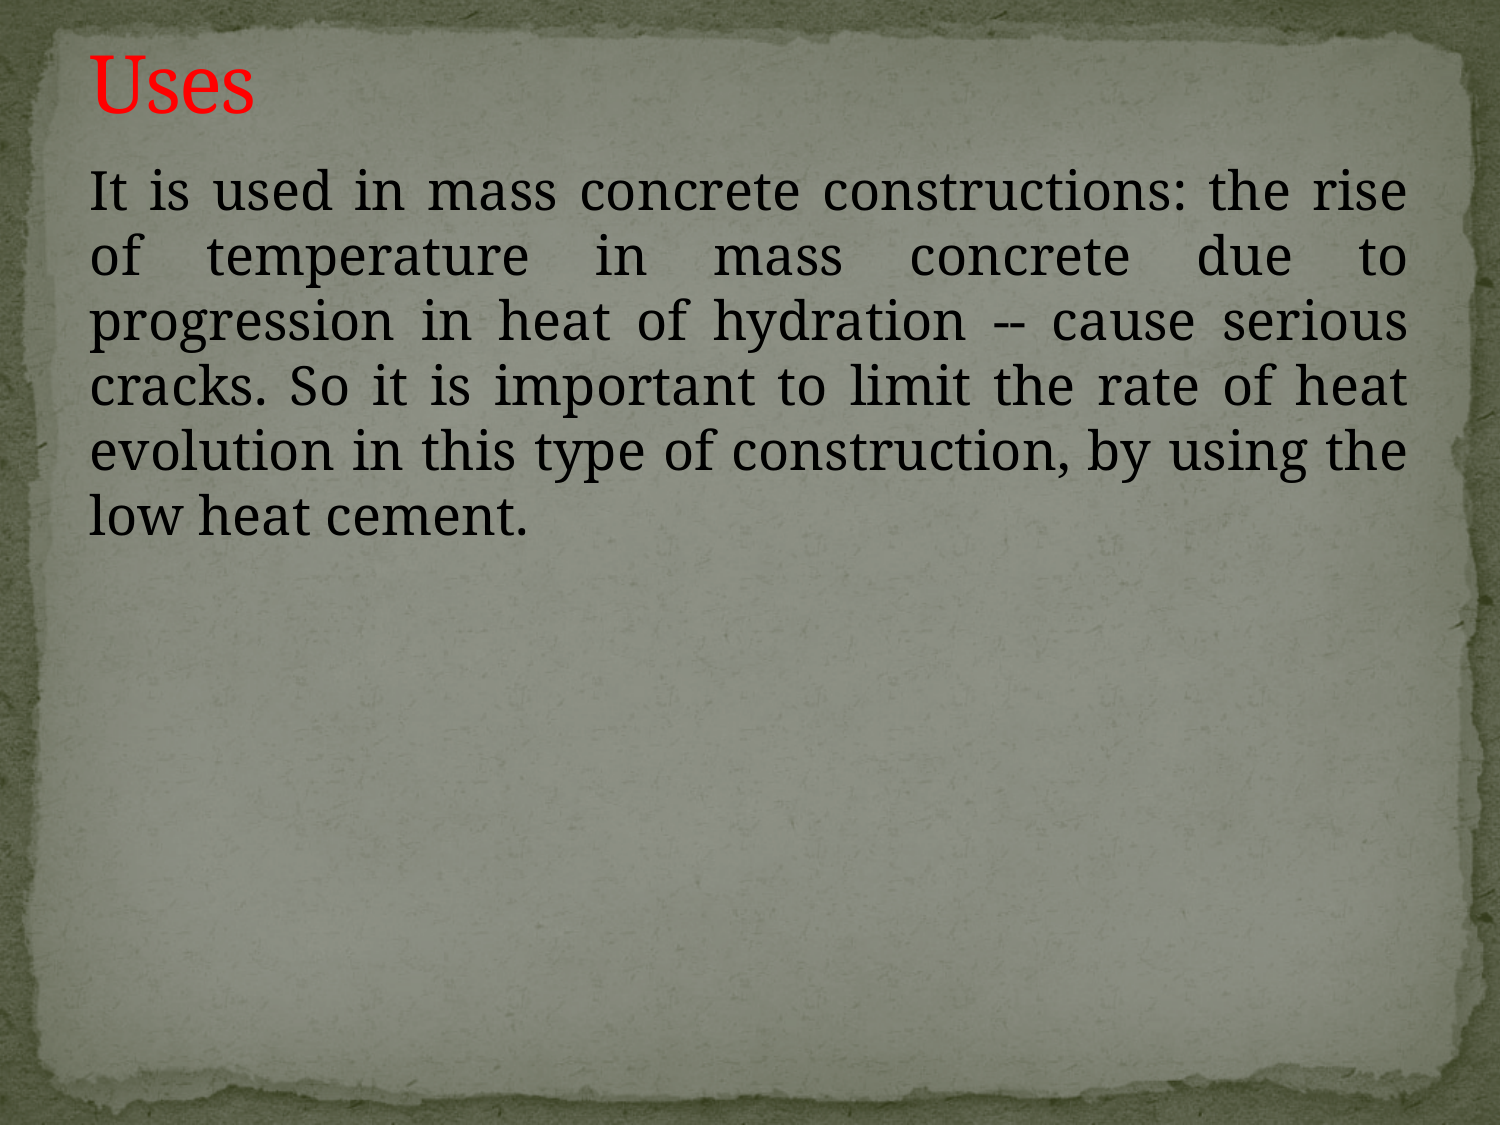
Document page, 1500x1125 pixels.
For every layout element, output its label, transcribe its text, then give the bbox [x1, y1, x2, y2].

title Uses [74, 24, 1425, 138]
list It is used in mass concrete constructions: the rise of temperature in mass concrete due to progression in heat of hydration -- cause serious cracks. So it is important to limit the rate of heat evolution in this type of construction, by using the low heat cement. [75, 149, 1425, 1000]
